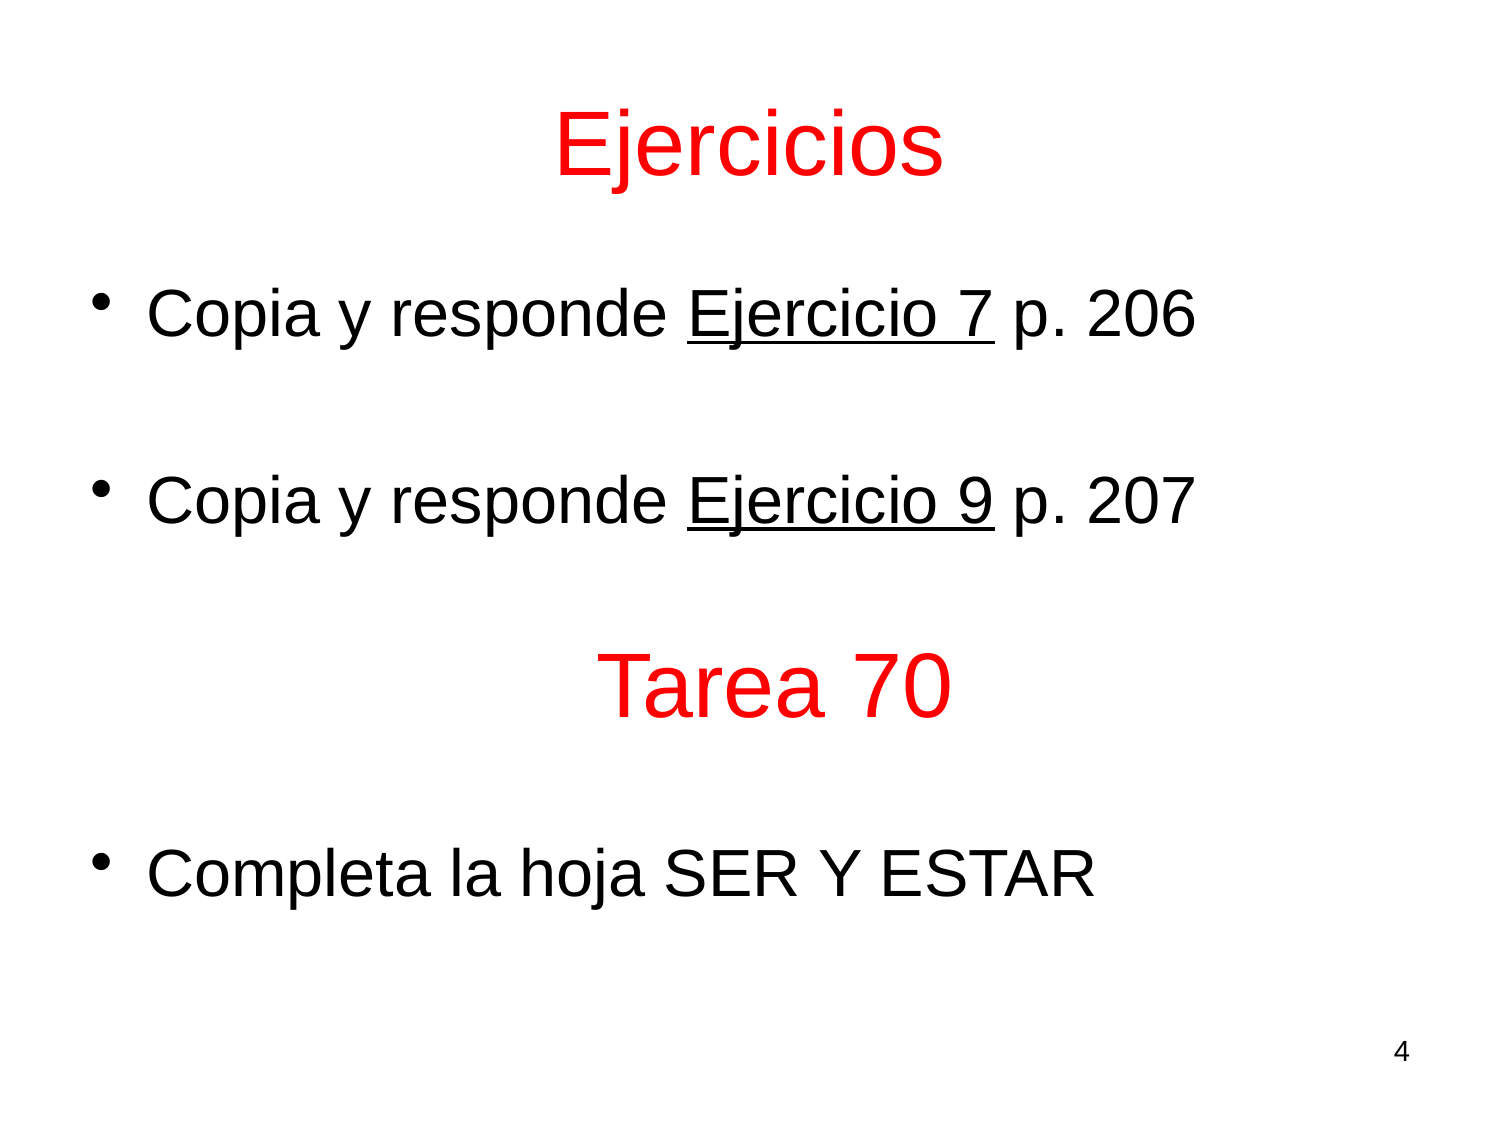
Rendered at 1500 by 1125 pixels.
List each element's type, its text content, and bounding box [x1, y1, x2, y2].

list Copia y responde Ejercicio 7 p. 206 Copia y responde Ejercicio 9 p. 207 Completa la hoja SER Y ESTAR [75, 262, 1425, 1005]
slide_number 4 [1074, 1024, 1425, 1103]
text_box Tarea 70 [99, 587, 1450, 775]
title Ejercicios [75, 45, 1425, 233]
